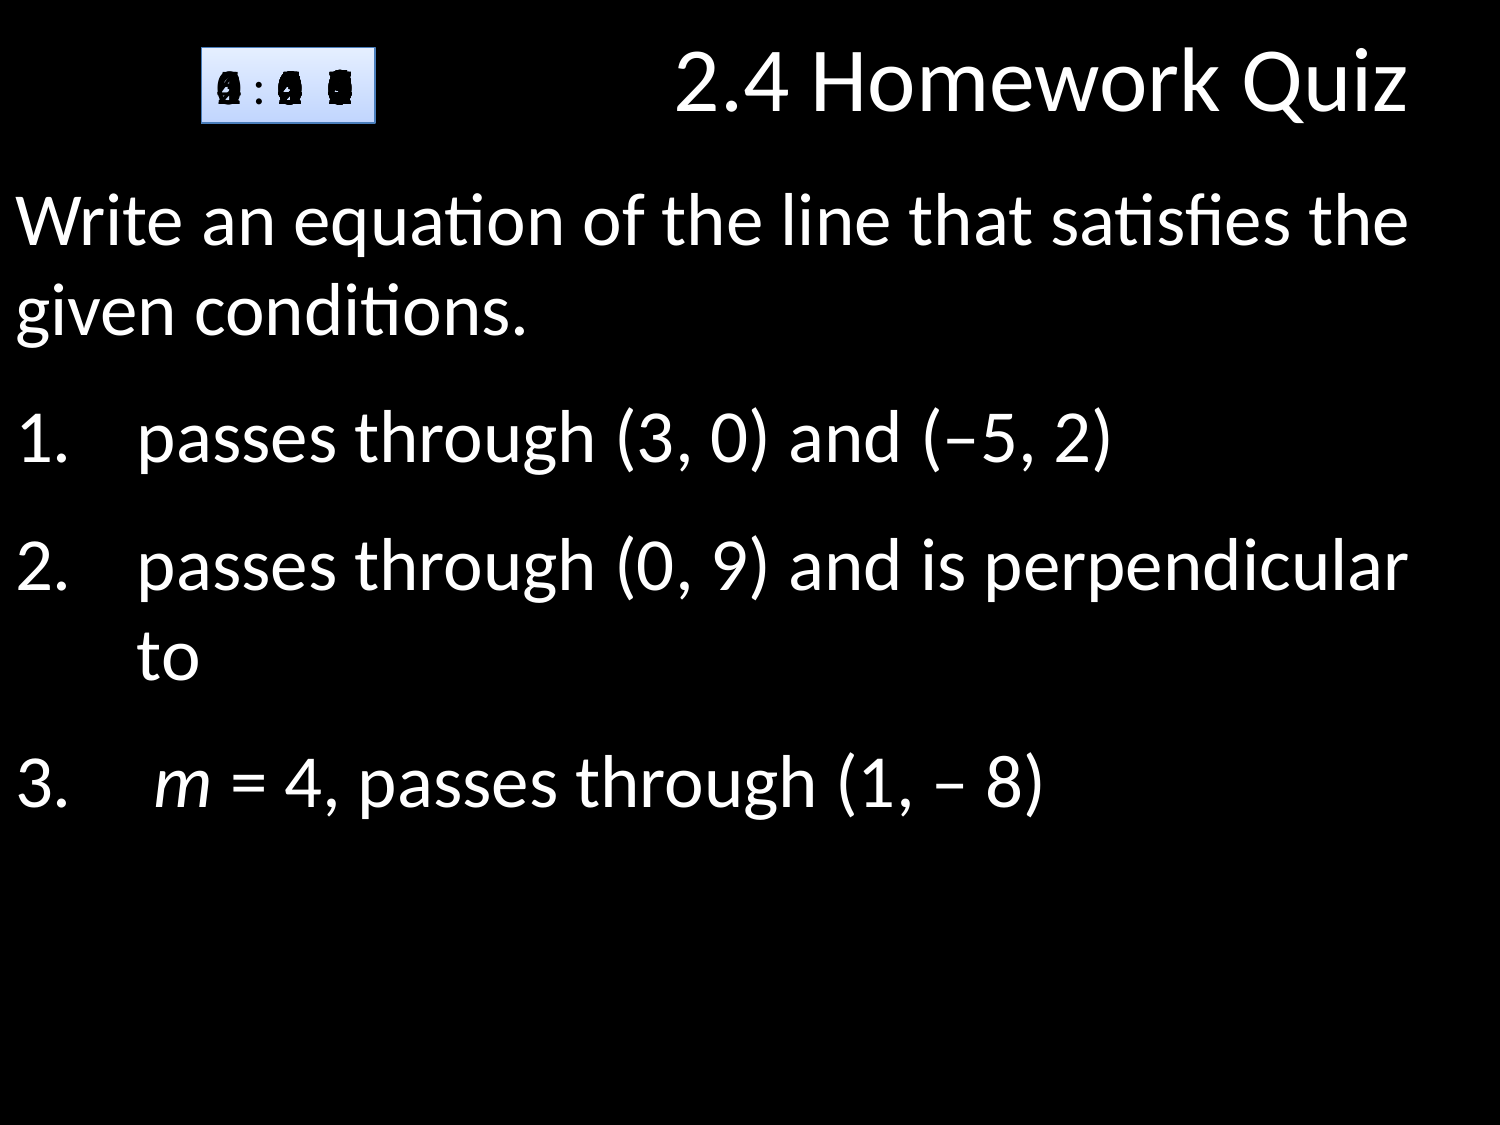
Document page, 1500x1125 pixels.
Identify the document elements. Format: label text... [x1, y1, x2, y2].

text_box 0 [201, 47, 252, 123]
text_box [201, 47, 376, 124]
text_box 9 [312, 47, 363, 123]
title 2.4 Homework Quiz [75, 0, 1425, 150]
text_box : [252, 47, 262, 123]
text_box 0 [262, 47, 312, 123]
